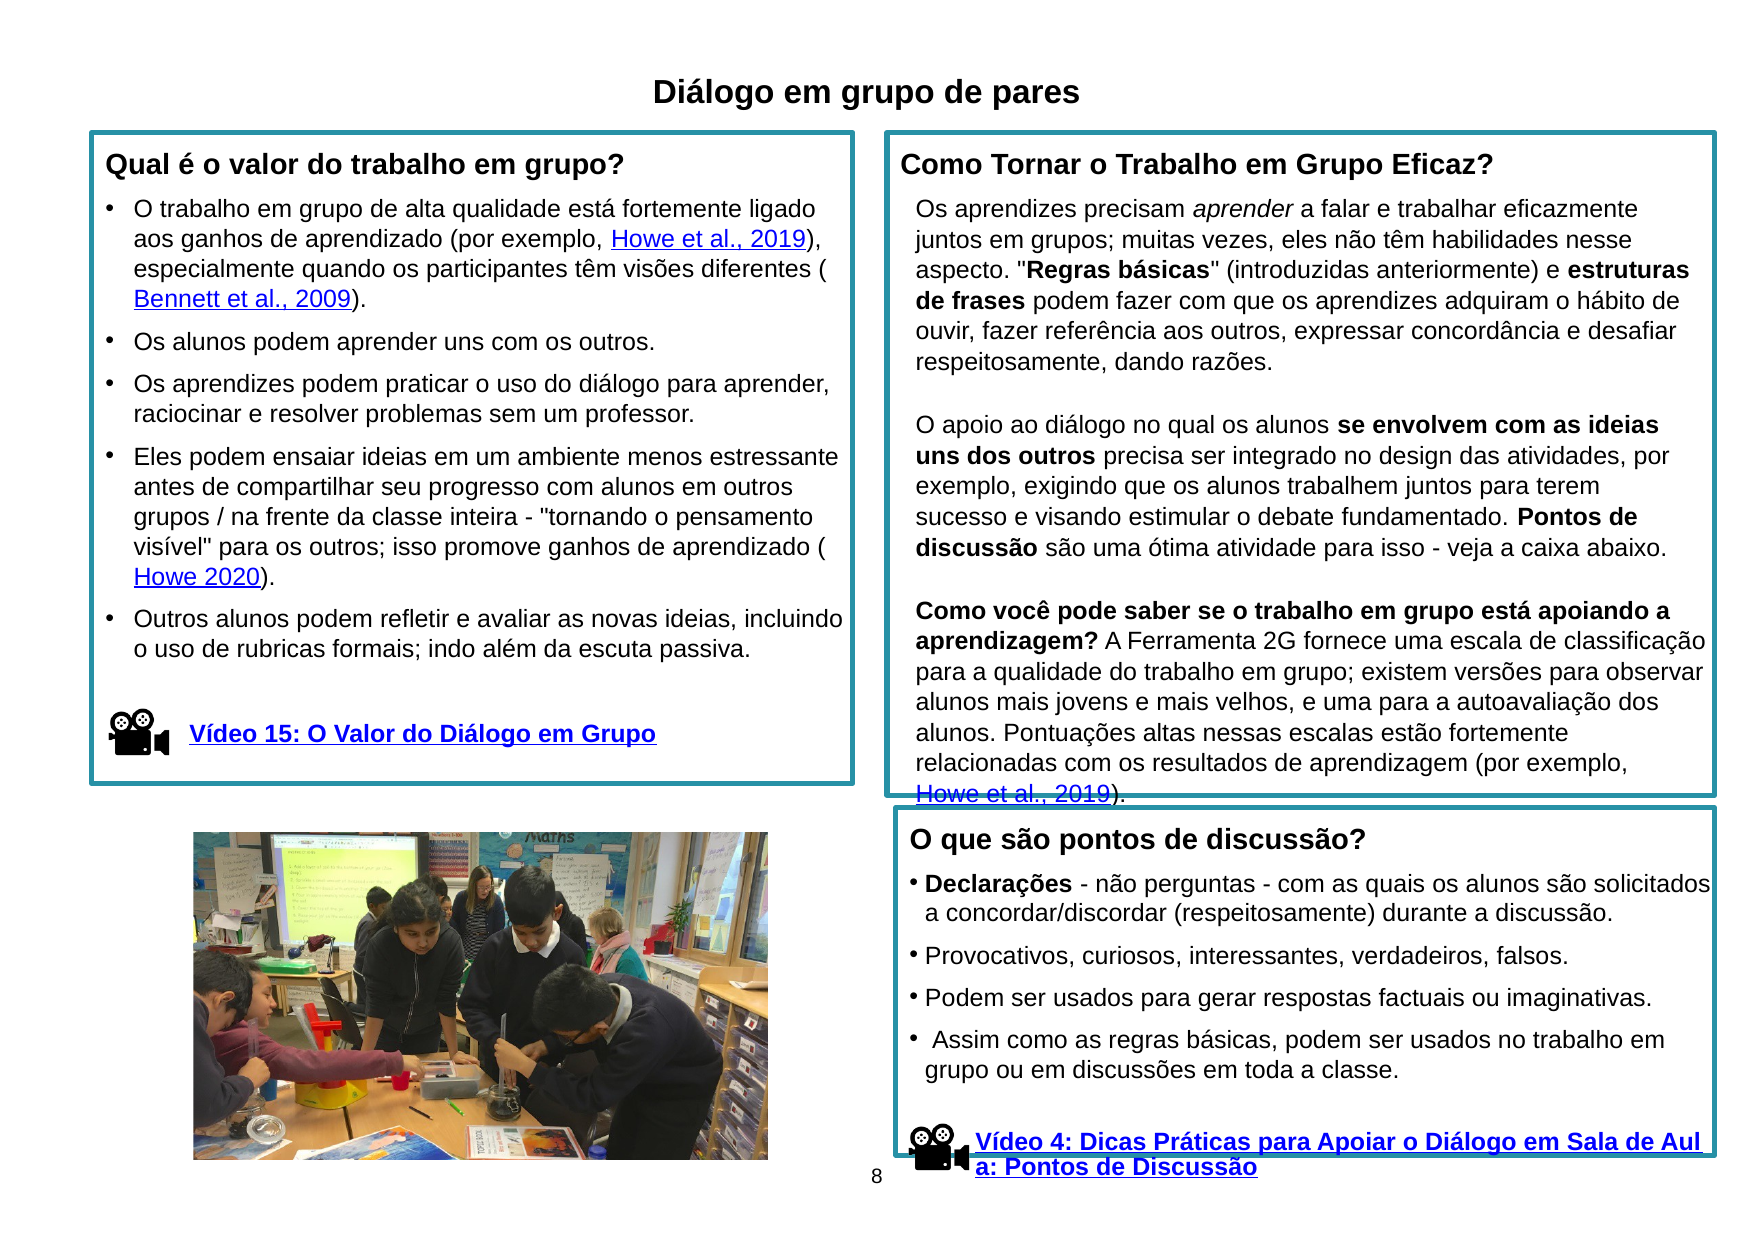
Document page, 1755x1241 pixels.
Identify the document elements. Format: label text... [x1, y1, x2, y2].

text_box [102, 695, 175, 768]
text_box O que são pontos de discussão? Declarações - não perguntas - com as quais os alunos são solicitados a concordar/discordar (respeitosamente) durante a discussão. Provocativos, curiosos, interessantes, verdadeiros, falsos. Podem ser usados para gerar respostas factuais ou imaginativas. Assim como as regras básicas, podem ser usados no trabalho em grupo ou em discussões em toda a classe. Vídeo 4: Dicas Práticas para Apoiar o Diálogo em Sala de Aula: Pontos de Discussão [895, 807, 1715, 1156]
text_box Qual é o valor do trabalho em grupo? O trabalho em grupo de alta qualidade está fortemente ligado aos ganhos de aprendizado (por exemplo, Howe et al., 2019), especialmente quando os participantes têm visões diferentes (Bennett et al., 2009). Os alunos podem aprender uns com os outros. Os aprendizes podem praticar o uso do diálogo para aprender, raciocinar e resolver problemas sem um professor. Eles podem ensaiar ideias em um ambiente menos estressante antes de compartilhar seu progresso com alunos em outros grupos / na frente da classe inteira - "tornando o pensamento visível" para os outros; isso promove ganhos de aprendizado (Howe 2020). Outros alunos podem refletir e avaliar as novas ideias, incluindo o uso de rubricas formais; indo além da escuta passiva. Vídeo 15: O Valor do Diálogo em Grupo [91, 132, 853, 784]
text_box [193, 832, 768, 1160]
text_box [902, 1110, 975, 1183]
text_box Diálogo em grupo de pares [650, 70, 1142, 111]
text_box 8 [866, 1162, 887, 1188]
text_box Como Tornar o Trabalho em Grupo Eficaz? Os aprendizes precisam aprender a falar e trabalhar eficazmente juntos em grupos; muitas vezes, eles não têm habilidades nesse aspecto. "Regras básicas" (introduzidas anteriormente) e estruturas de frases podem fazer com que os aprendizes adquiram o hábito de ouvir, fazer referência aos outros, expressar concordância e desafiar respeitosamente, dando razões. O apoio ao diálogo no qual os alunos se envolvem com as ideias uns dos outros precisa ser integrado no design das atividades, por exemplo, exigindo que os alunos trabalhem juntos para terem sucesso e visando estimular o debate fundamentado. Pontos de discussão são uma ótima atividade para isso - veja a caixa abaixo. Como você pode saber se o trabalho em grupo está apoiando a aprendizagem? A Ferramenta 2G fornece uma escala de classificação para a qualidade do trabalho em grupo; existem versões para observar alunos mais jovens e mais velhos, e uma para a autoavaliação dos alunos. Pontuações altas nessas escalas estão fortemente relacionadas com os resultados de aprendizagem (por exemplo, Howe et al., 2019). [886, 132, 1715, 796]
